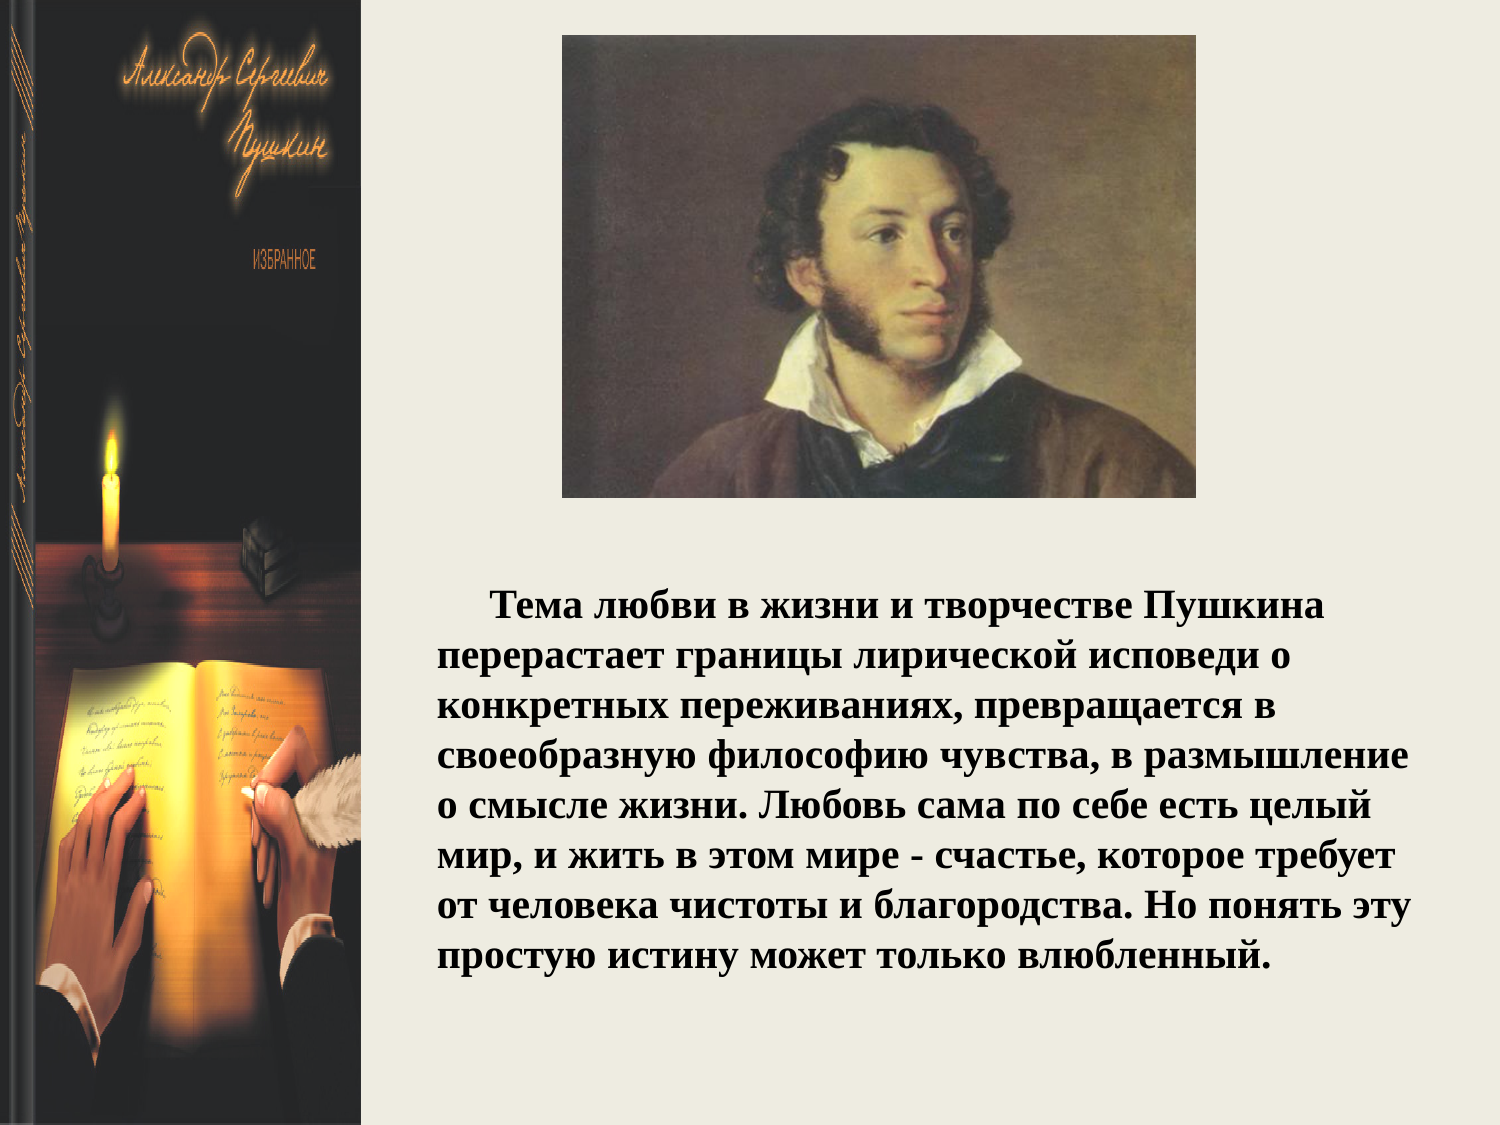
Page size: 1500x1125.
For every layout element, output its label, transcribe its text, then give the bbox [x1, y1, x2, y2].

picture [0, 0, 361, 1125]
picture [562, 34, 1196, 499]
list Тема любви в жизни и творчестве Пушкина перерастает границы лирической исповеди о конкретных переживаниях, превращается в своеобразную философию чувства, в размышление о смысле жизни. Любовь сама по себе есть целый мир, и жить в этом мире - счастье, которое требует от человека чистоты и благородства. Но понять эту простую истину может только влюбленный. [421, 117, 1442, 1043]
